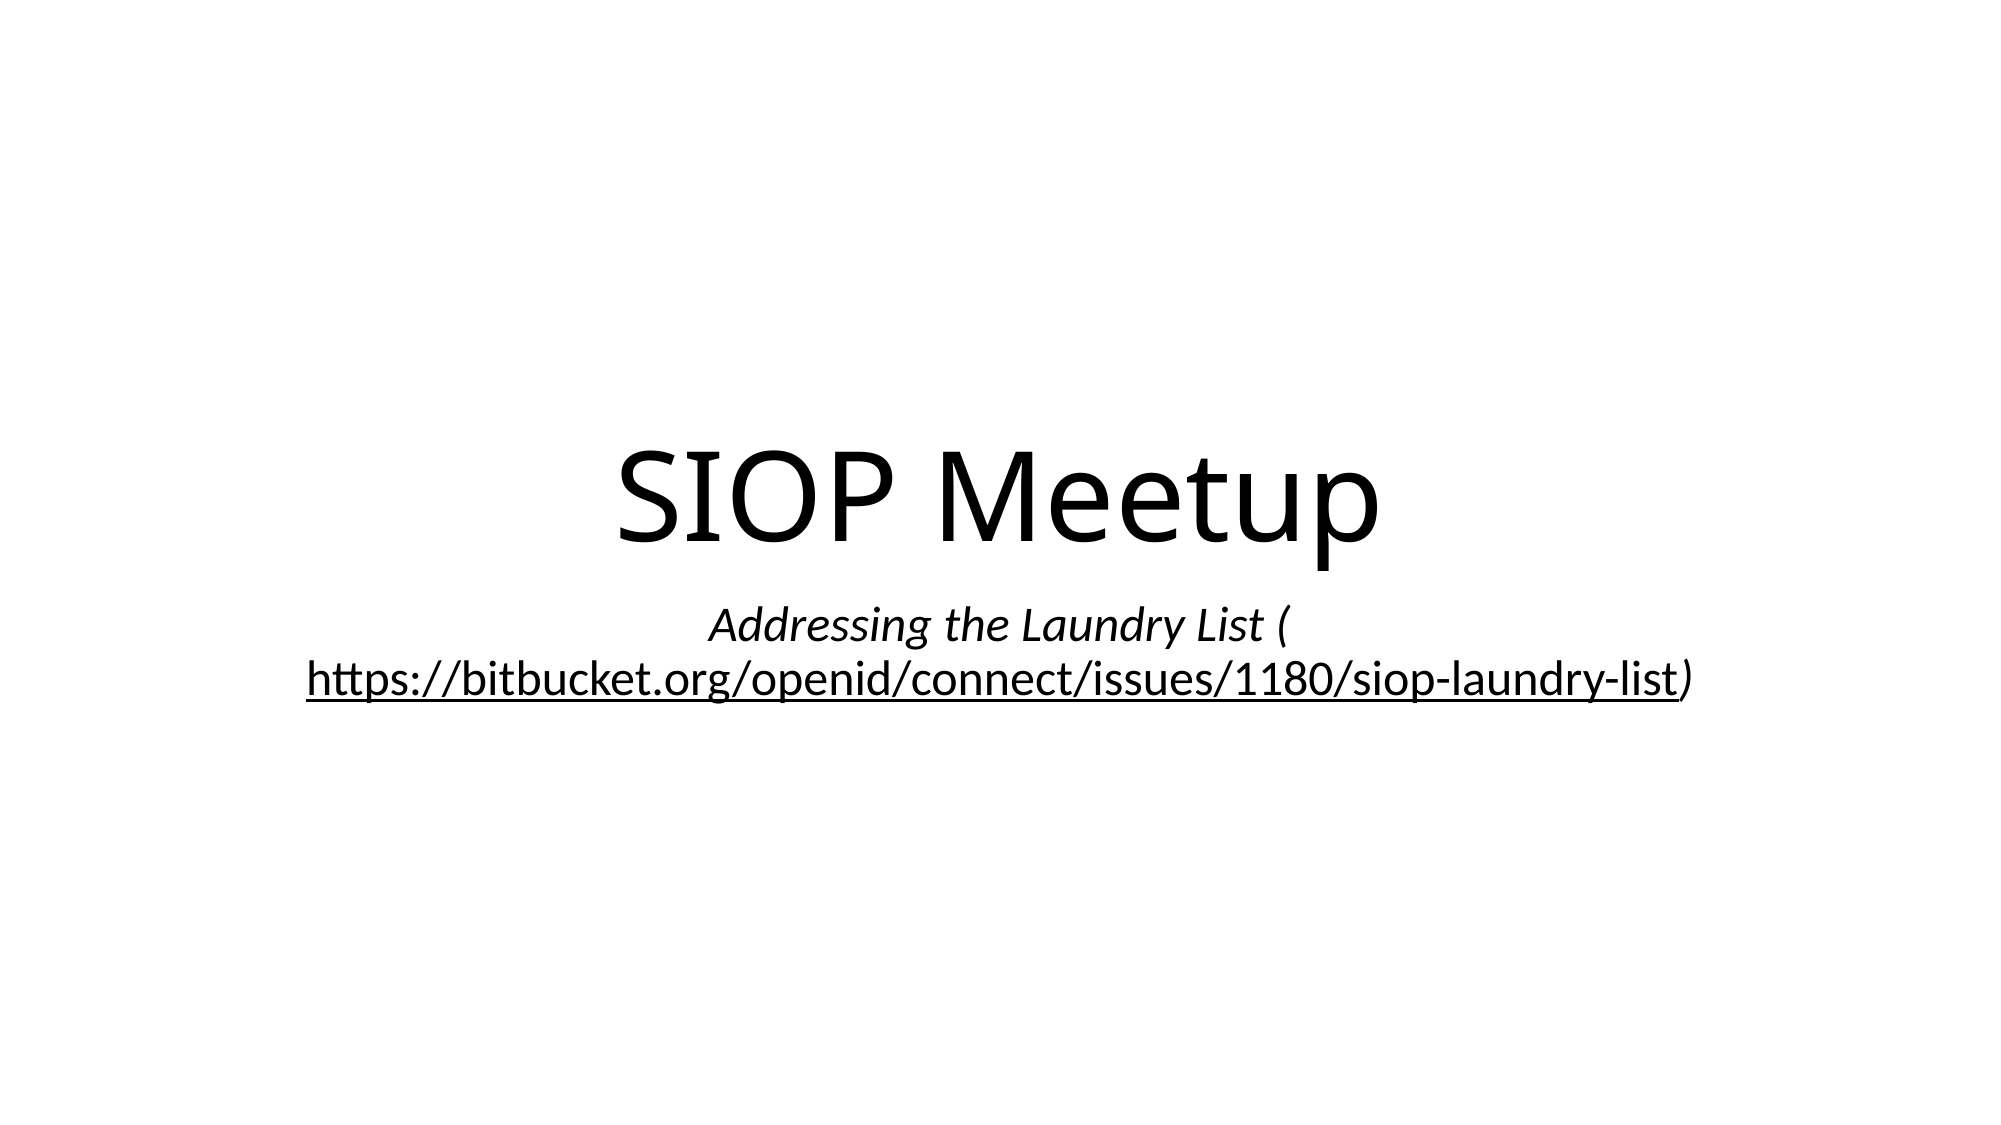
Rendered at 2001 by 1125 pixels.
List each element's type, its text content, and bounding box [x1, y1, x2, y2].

subtitle Addressing the Laundry List (https://bitbucket.org/openid/connect/issues/1180/siop-laundry-list) [249, 590, 1750, 863]
title SIOP Meetup [249, 184, 1750, 576]
